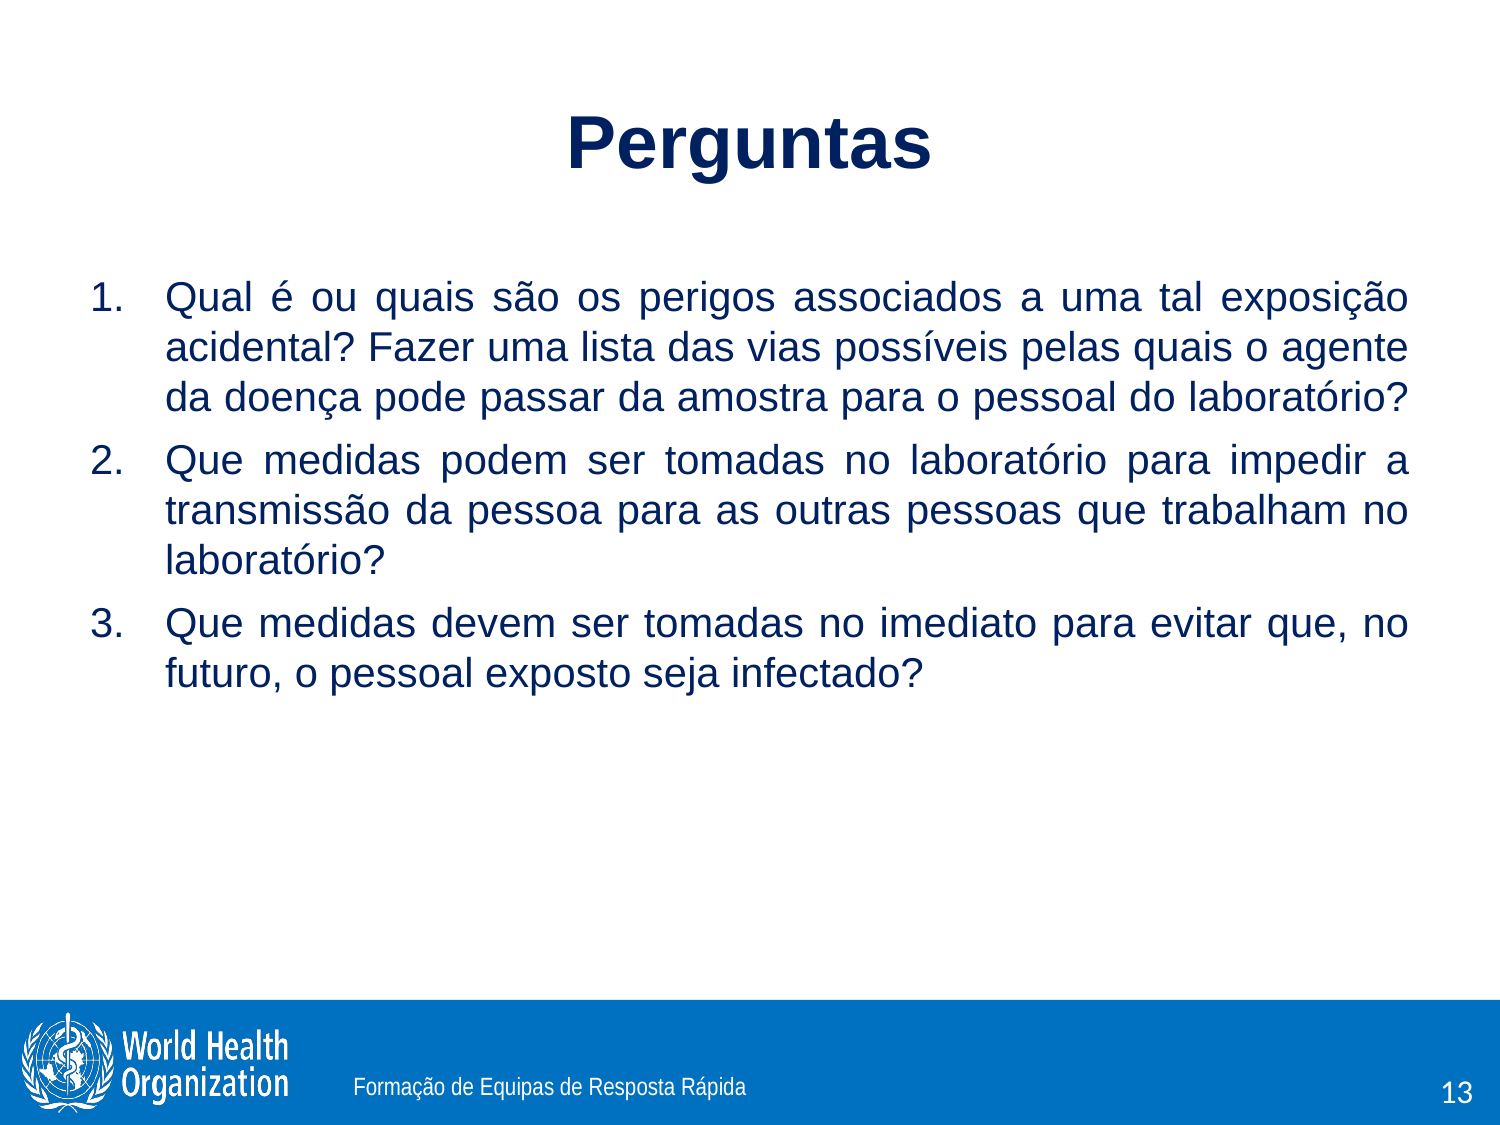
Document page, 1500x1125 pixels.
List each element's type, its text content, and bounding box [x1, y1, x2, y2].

list Qual é ou quais são os perigos associados a uma tal exposição acidental? Fazer uma lista das vias possíveis pelas quais o agente da doença pode passar da amostra para o pessoal do laboratório? Que medidas podem ser tomadas no laboratório para impedir a transmissão da pessoa para as outras pessoas que trabalham no laboratório? Que medidas devem ser tomadas no imediato para evitar que, no futuro, o pessoal exposto seja infectado? [75, 262, 1425, 1005]
picture [21, 1012, 288, 1113]
title Perguntas [75, 45, 1425, 233]
